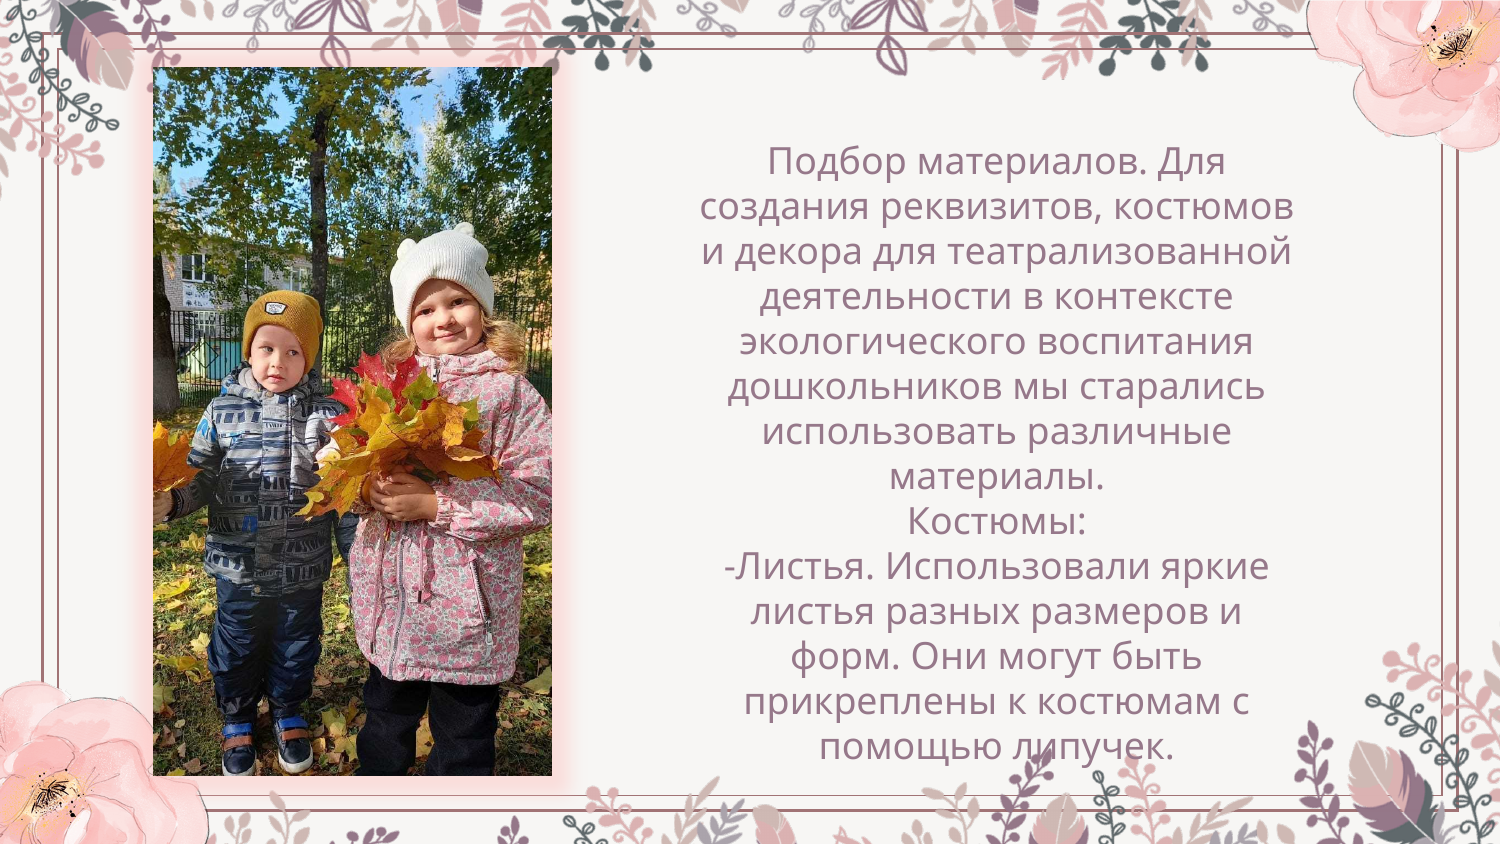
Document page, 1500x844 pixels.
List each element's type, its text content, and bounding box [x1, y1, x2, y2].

picture [0, 583, 1500, 844]
picture [0, 0, 1500, 227]
text_box Подбор материалов. Для создания реквизитов, костюмов и декора для театрализованной деятельности в контексте экологического воспитания дошкольников мы старались использовать различные материалы. Костюмы: -Листья. Использовали яркие листья разных размеров и форм. Они могут быть прикреплены к костюмам с помощью липучек. [676, 129, 1317, 737]
picture [153, 67, 552, 776]
